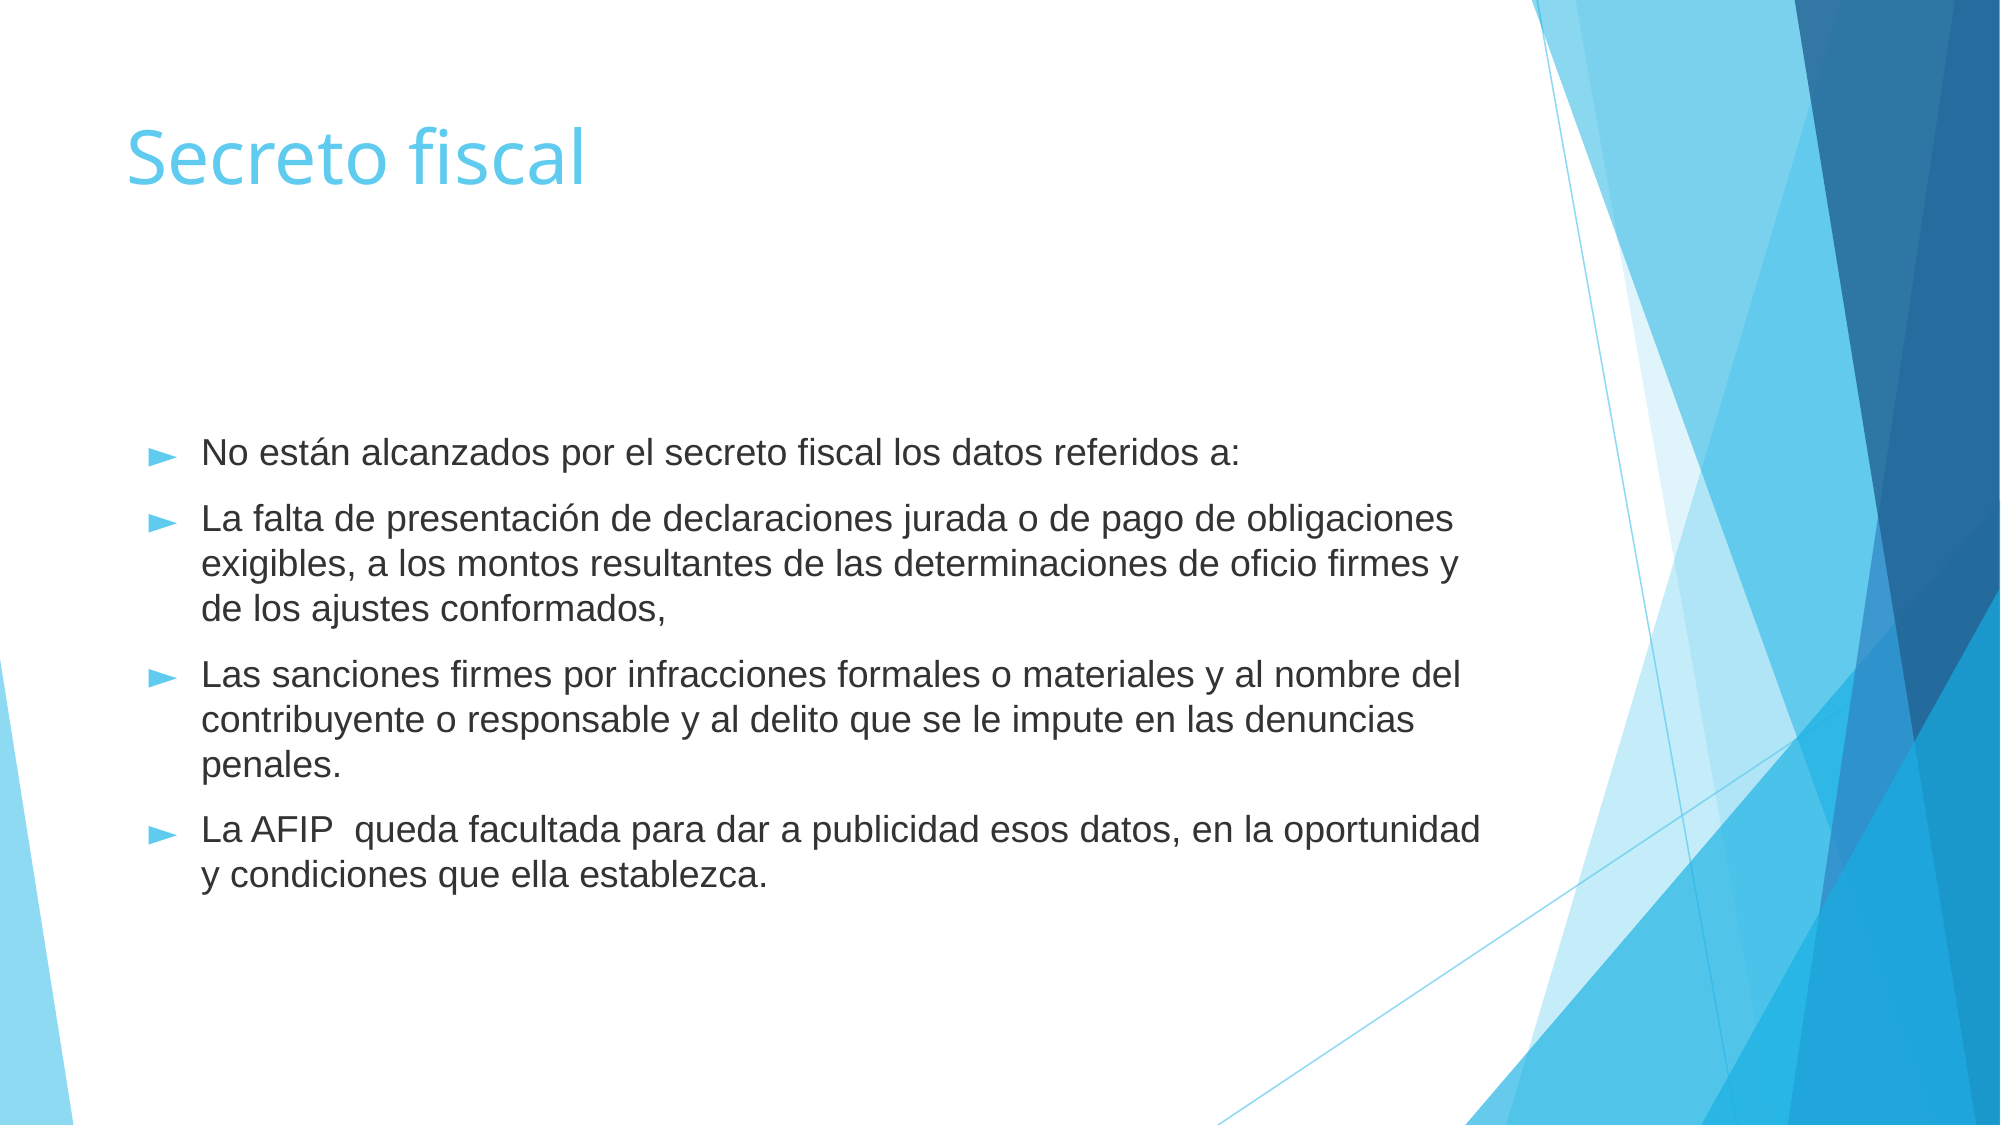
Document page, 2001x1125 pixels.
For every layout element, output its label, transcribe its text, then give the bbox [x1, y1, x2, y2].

title Secreto fiscal [111, 101, 1522, 319]
list No están alcanzados por el secreto fiscal los datos referidos a: La falta de presentación de declaraciones jurada o de pago de obligaciones exigibles, a los montos resultantes de las determinaciones de oficio firmes y de los ajustes conformados, Las sanciones firmes por infracciones formales o materiales y al nombre del contribuyente o responsable y al delito que se le impute en las denuncias penales. La AFIP queda facultada para dar a publicidad esos datos, en la oportunidad y condiciones que ella establezca. [111, 354, 1522, 992]
